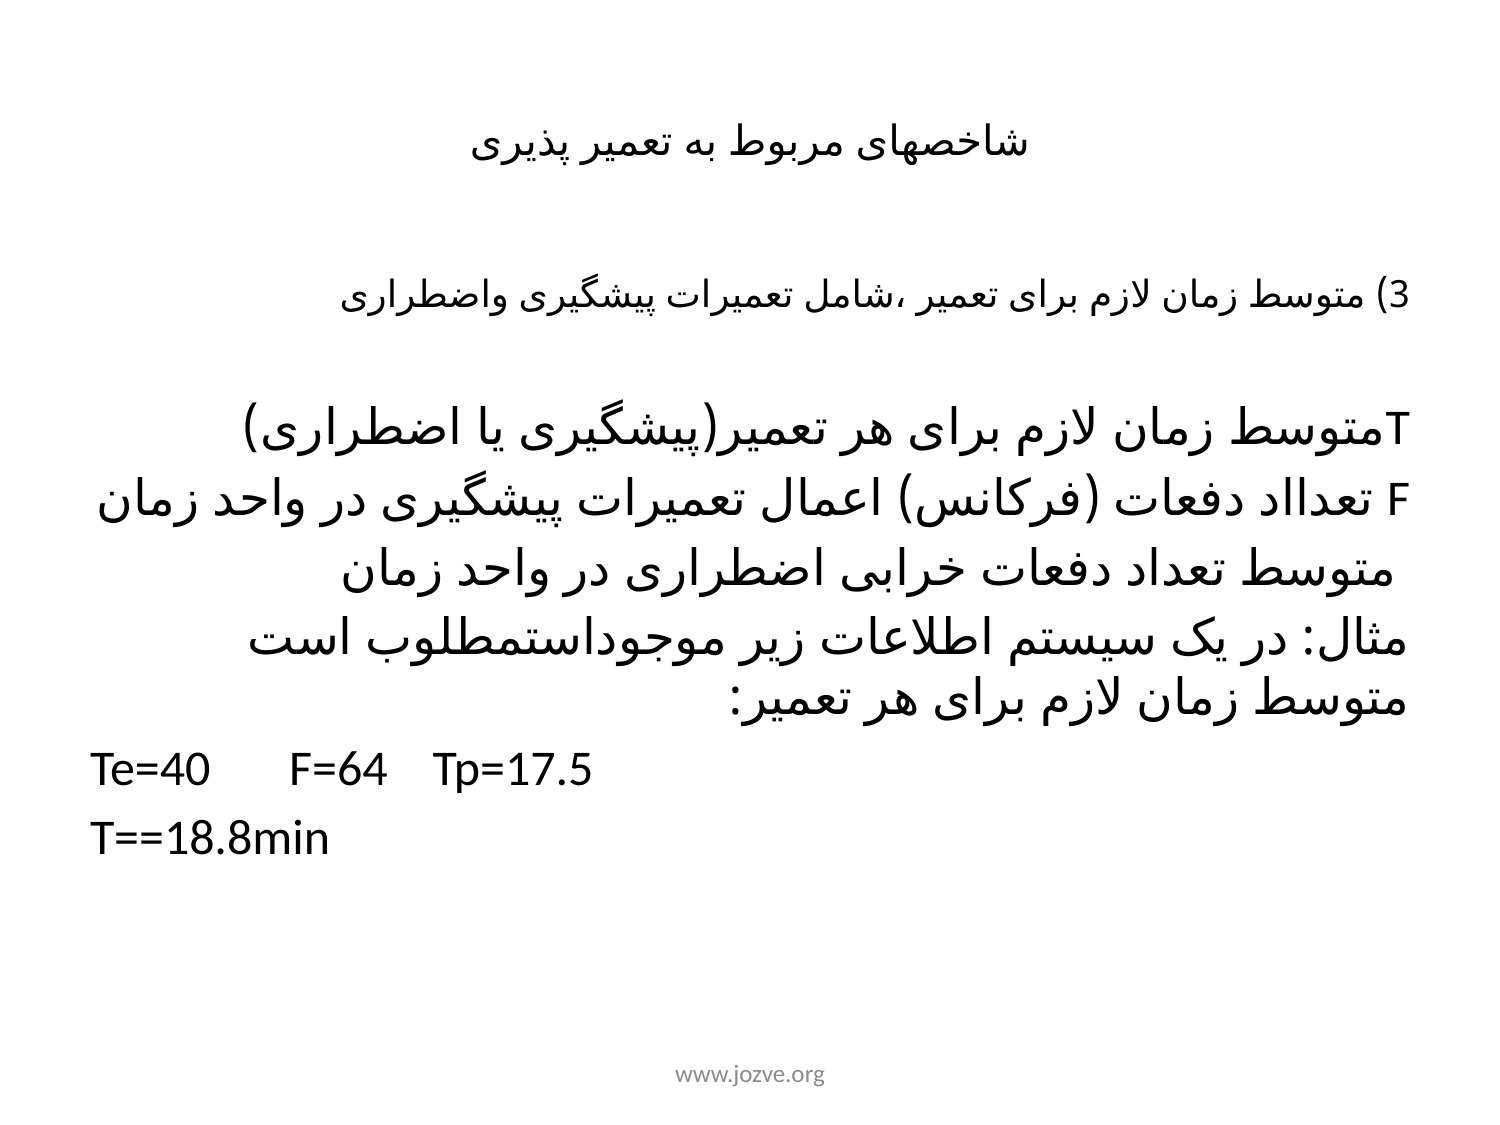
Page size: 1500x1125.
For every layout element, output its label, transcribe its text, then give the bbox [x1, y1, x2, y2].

title شاخصهای مربوط به تعمیر پذیری [75, 45, 1425, 233]
footer www.jozve.org [512, 1042, 988, 1103]
